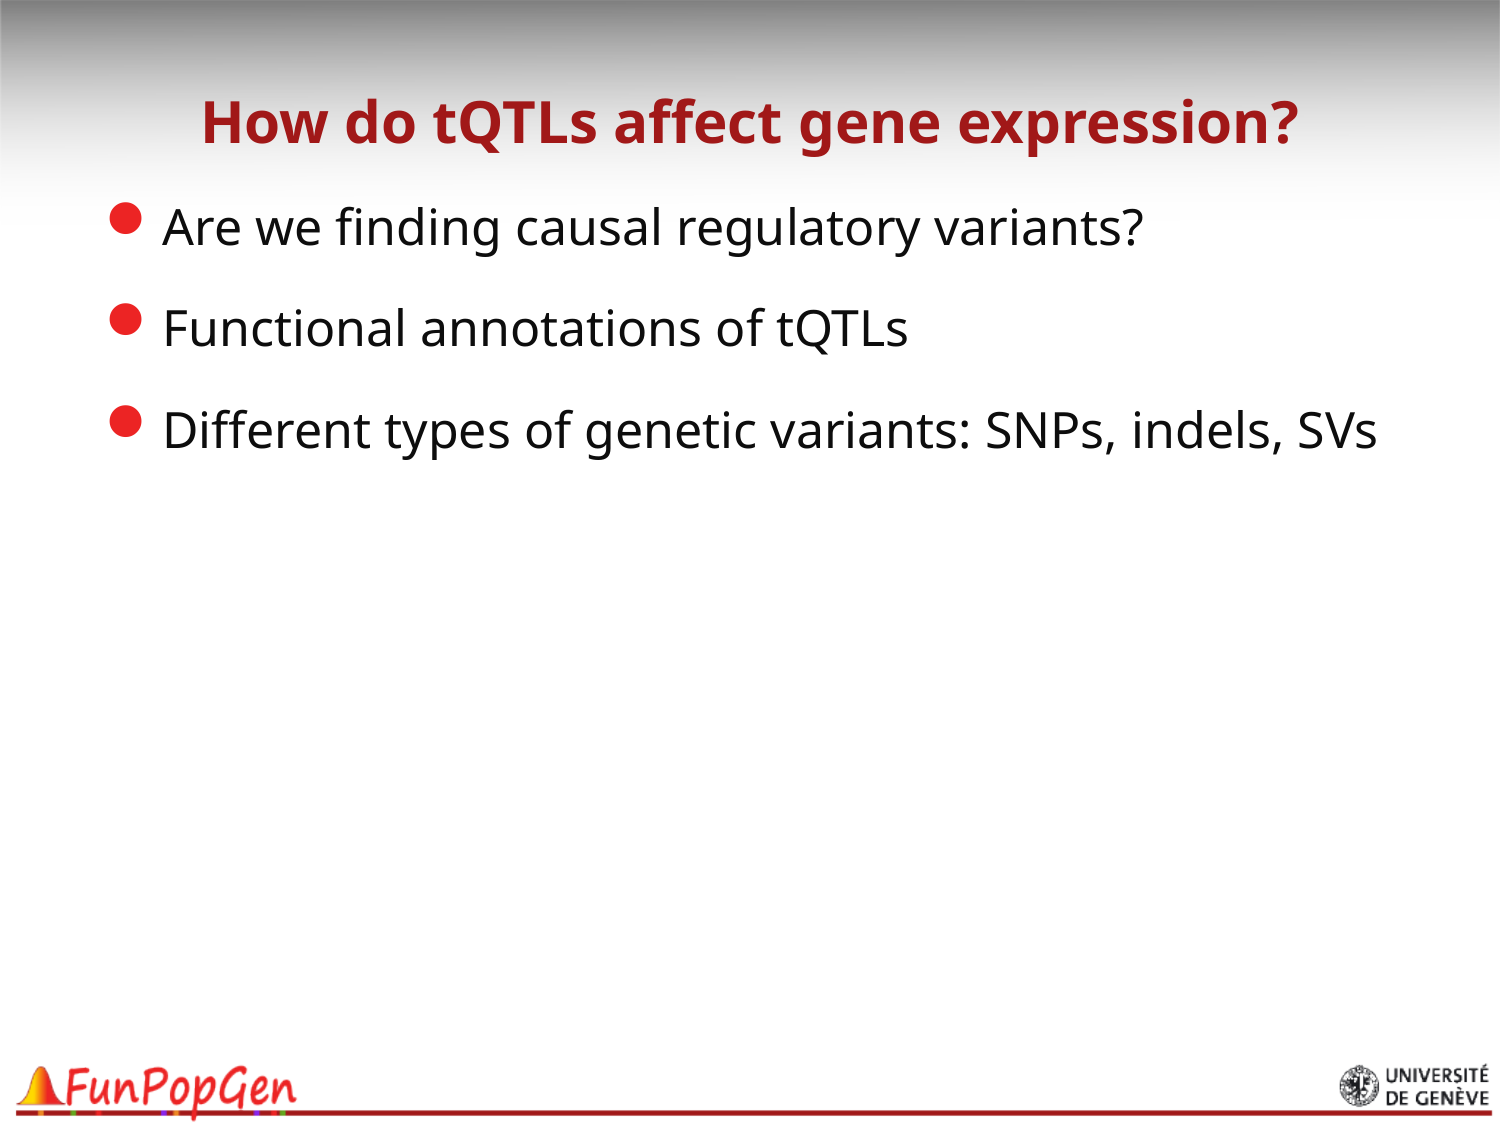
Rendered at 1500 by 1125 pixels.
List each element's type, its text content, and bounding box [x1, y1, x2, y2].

picture [0, 0, 1500, 1125]
title How do tQTLs affect gene expression? [90, 17, 1410, 163]
list Are we finding causal regulatory variants? Functional annotations of tQTLs Different types of genetic variants: SNPs, indels, SVs [90, 187, 1410, 1038]
